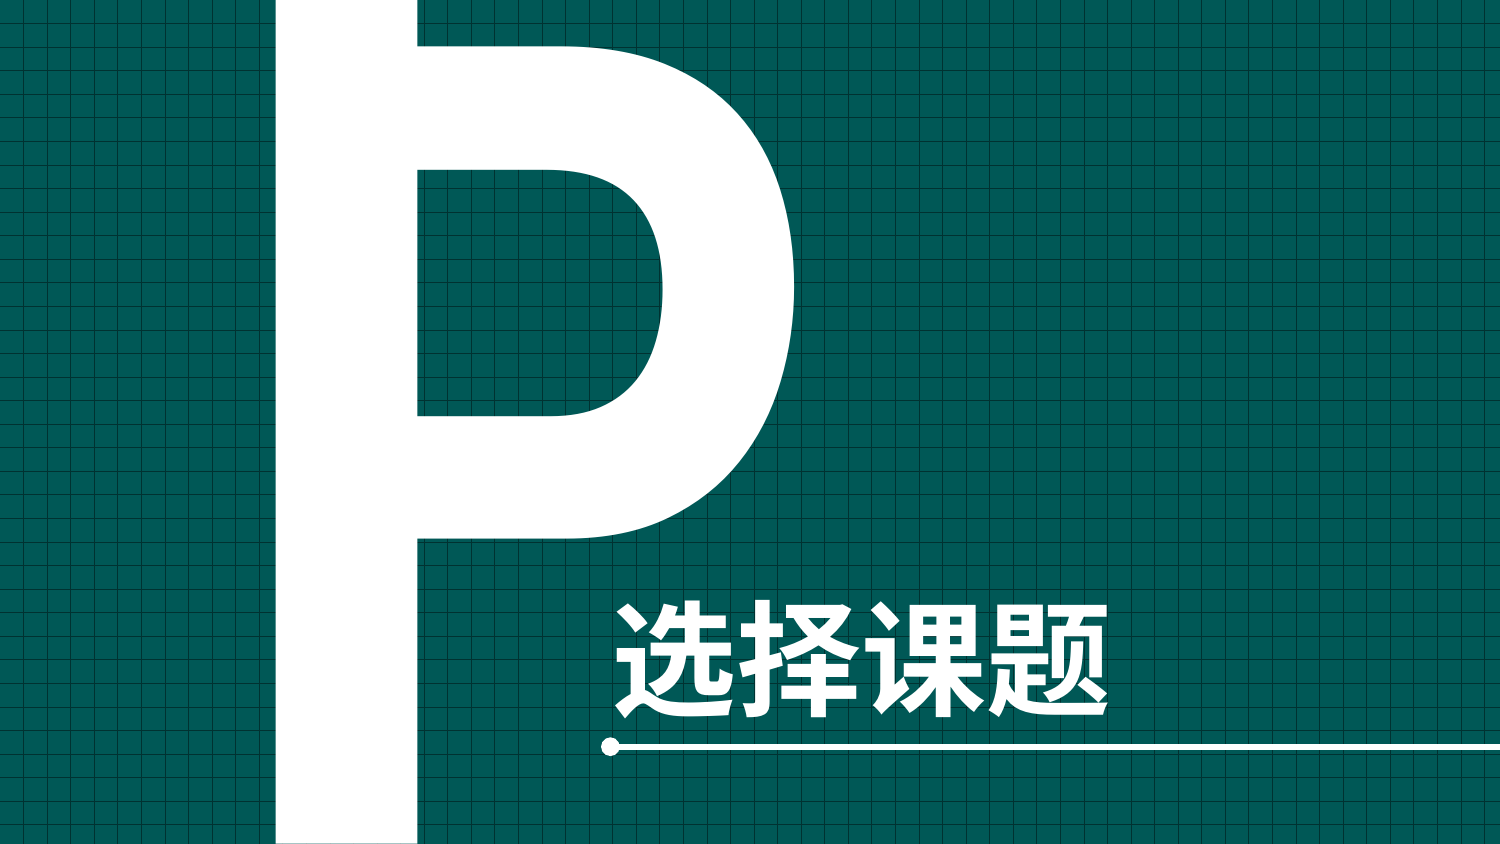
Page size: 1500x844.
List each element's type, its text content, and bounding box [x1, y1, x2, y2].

text_box 选择课题 [596, 574, 1178, 739]
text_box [206, 0, 418, 844]
